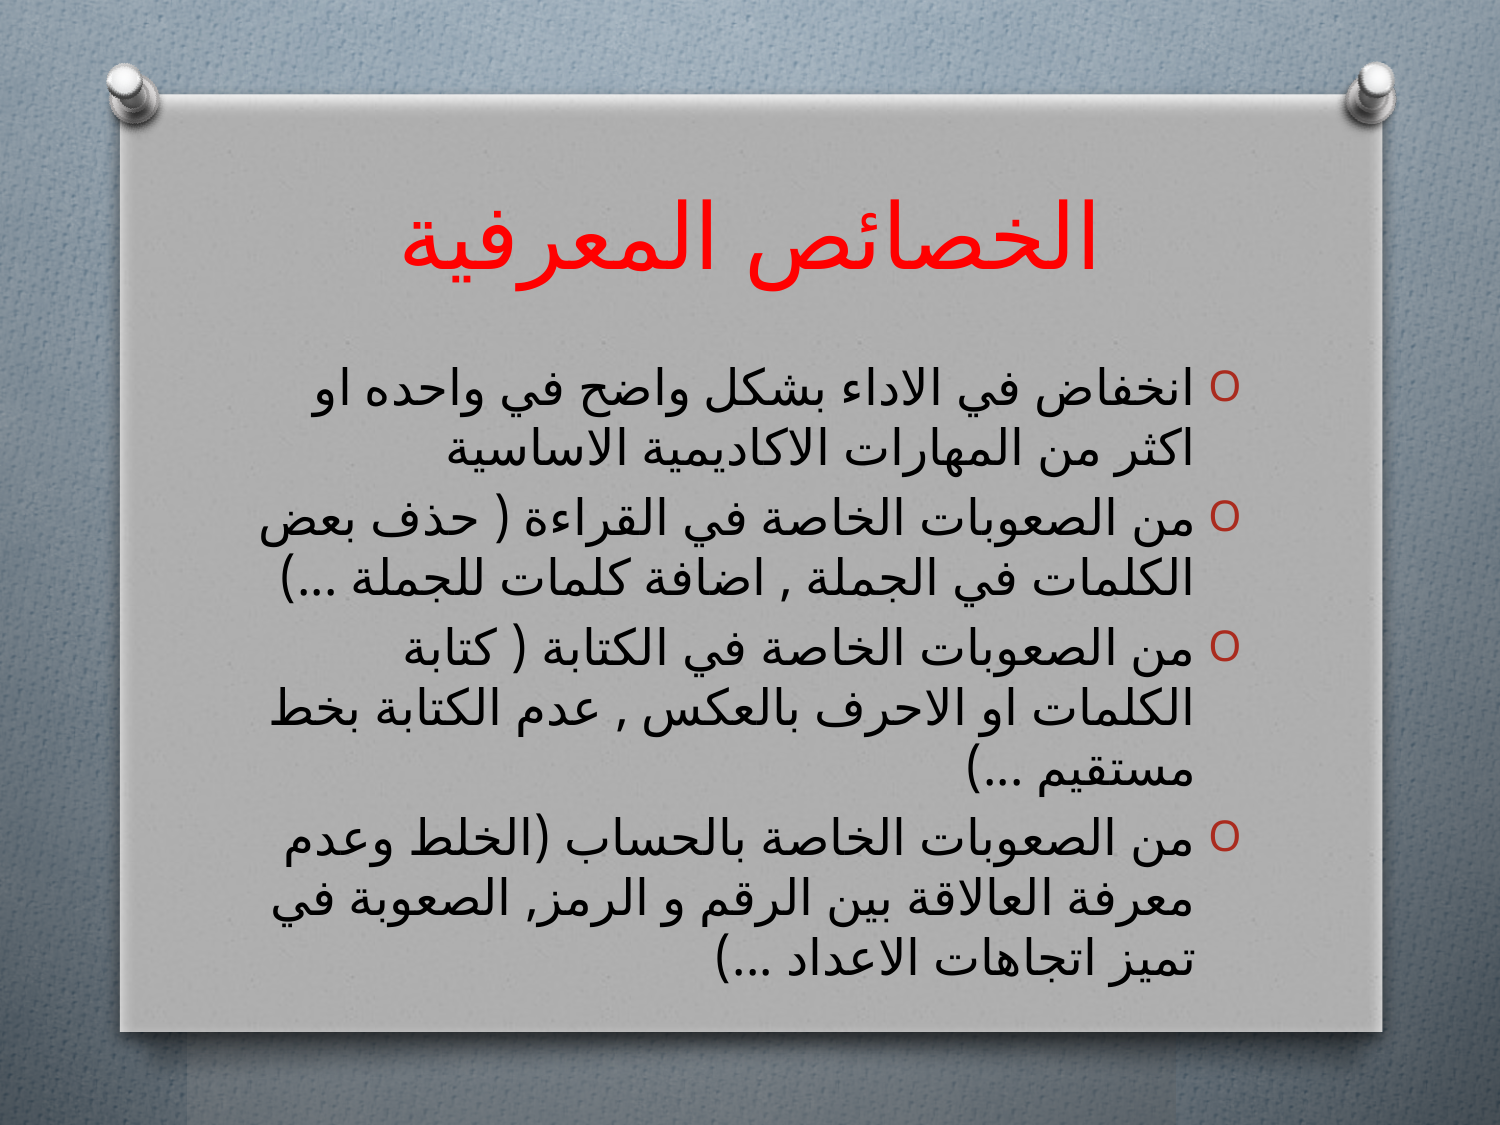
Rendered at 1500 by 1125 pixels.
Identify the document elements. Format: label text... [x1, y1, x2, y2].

title الخصائص المعرفية [179, 134, 1323, 332]
picture [75, 29, 198, 153]
list انخفاض في الاداء بشكل واضح في واحده او اكثر من المهارات الاكاديمية الاساسية من الصعوبات الخاصة في القراءة ( حذف بعض الكلمات في الجملة , اضافة كلمات للجملة ...) من الصعوبات الخاصة في الكتابة ( كتابة الكلمات او الاحرف بالعكس , عدم الكتابة بخط مستقيم ...) من الصعوبات الخاصة بالحساب (الخلط وعدم معرفة العالاقة بين الرقم و الرمز, الصعوبة في تميز اتجاهات الاعداد ...) [240, 347, 1257, 939]
picture [1317, 35, 1439, 156]
